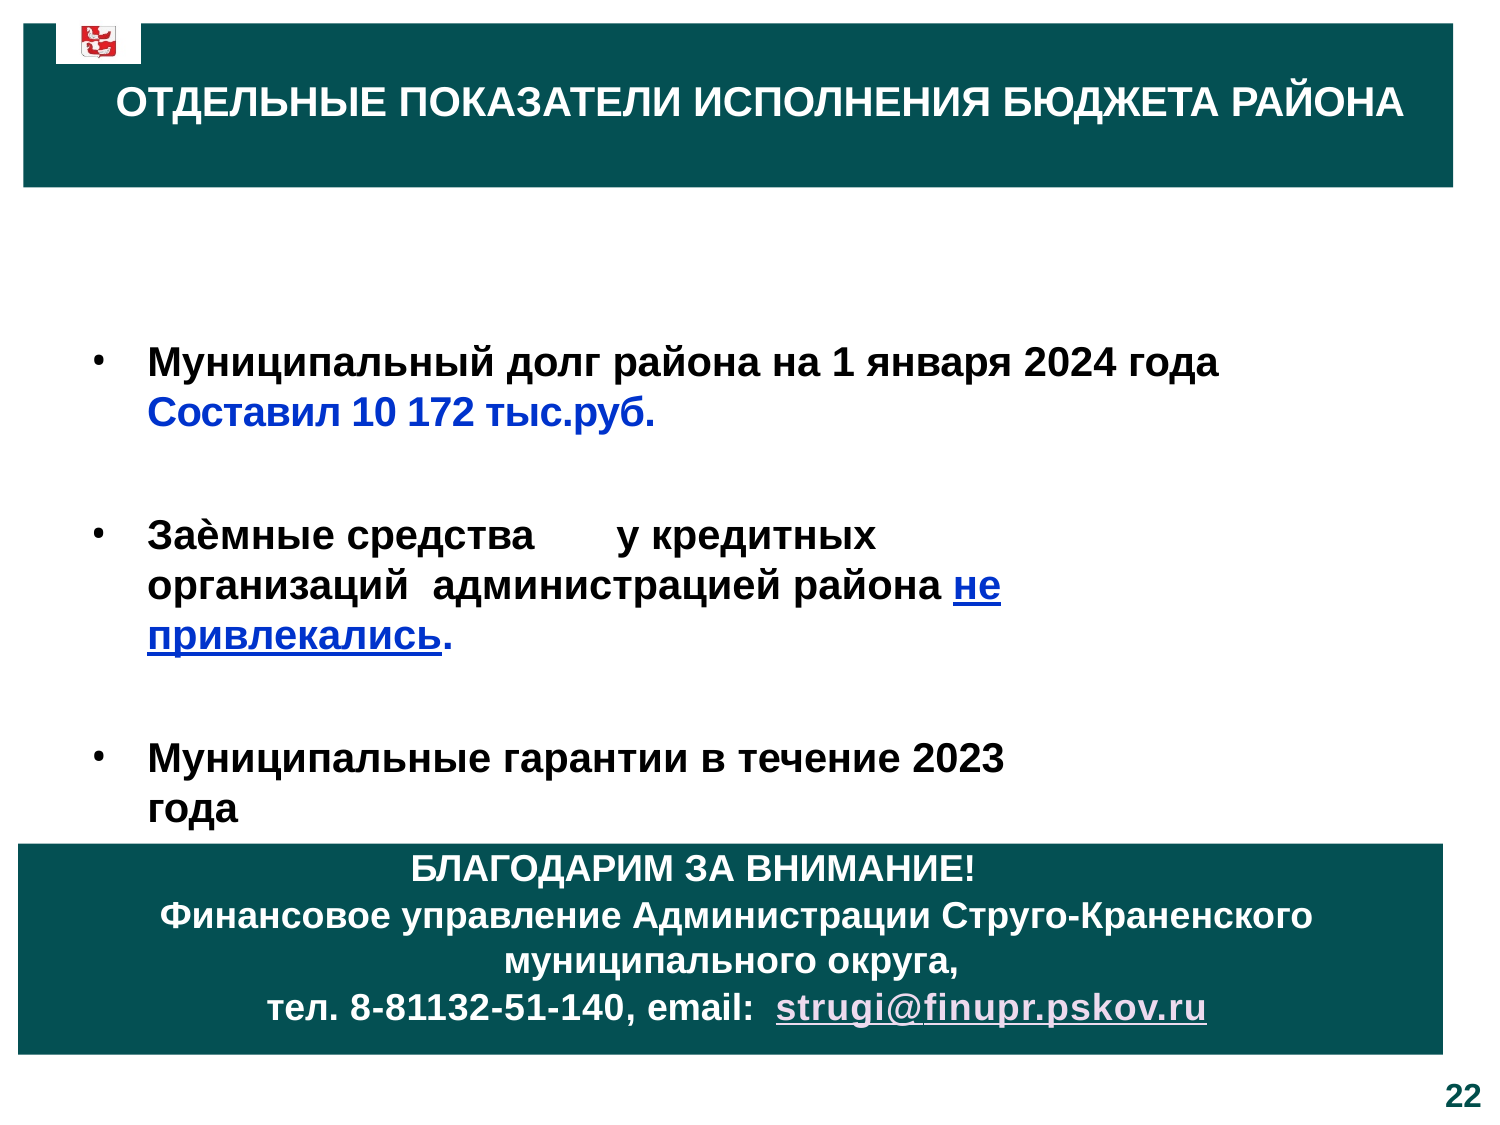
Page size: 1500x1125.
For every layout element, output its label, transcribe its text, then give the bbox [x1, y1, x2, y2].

text_box 22 [1442, 1072, 1485, 1115]
text_box Муниципальный долг района на 1 января 2024 года Составил 10 172 тыс.руб. Заѐмные средства у кредитных организаций администрацией района не привлекались. Муниципальные гарантии в течение 2023 года не предоставлялись. [88, 259, 1346, 843]
text_box [23, 23, 1454, 188]
picture [56, 20, 141, 64]
title ОТДЕЛЬНЫЕ ПОКАЗАТЕЛИ ИСПОЛНЕНИЯ БЮДЖЕТА РАЙОНА [113, 72, 1417, 263]
text_box БЛАГОДАРИМ ЗА ВНИМАНИЕ! Финансовое управление Администрации Струго-Краненского муниципального округа, тел. 8-81132-51-140, email: strugi@finupr.pskov.ru [18, 843, 1443, 1055]
